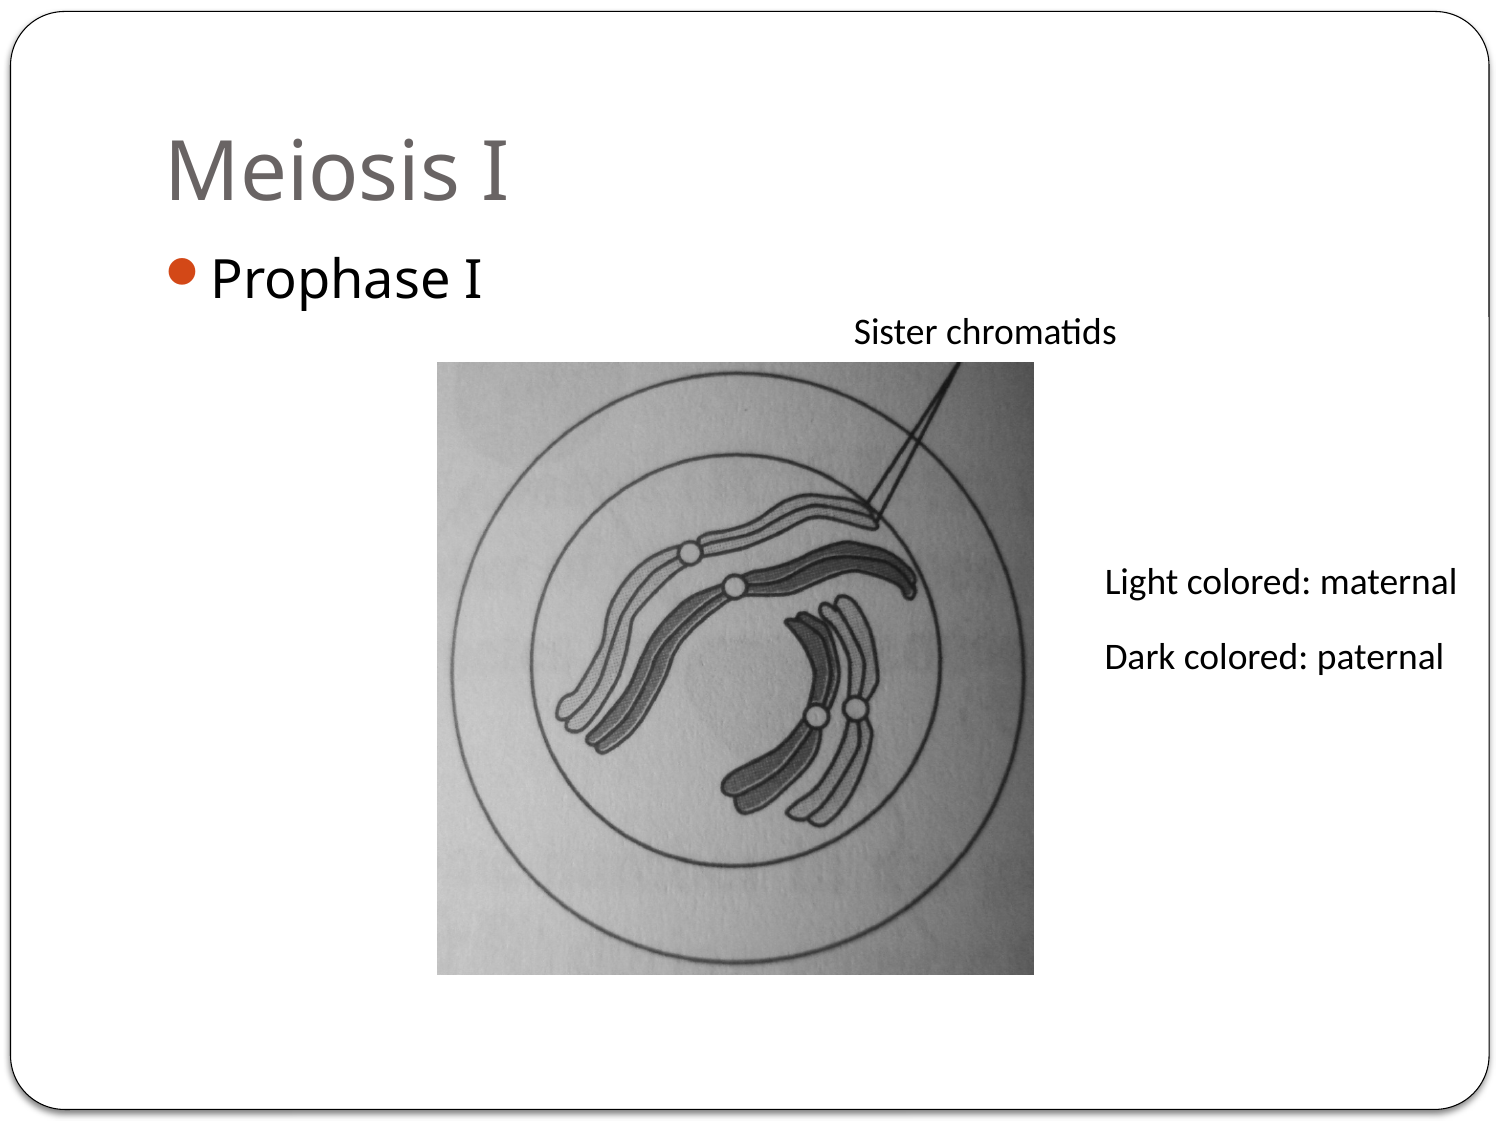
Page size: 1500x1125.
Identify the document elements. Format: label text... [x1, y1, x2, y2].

text_box Sister chromatids [838, 299, 1132, 360]
text_box Light colored: maternal [1089, 549, 1473, 610]
list Prophase I [150, 237, 1425, 988]
picture [437, 362, 1034, 976]
text_box Dark colored: paternal [1089, 624, 1460, 685]
title Meiosis I [150, 45, 1425, 233]
